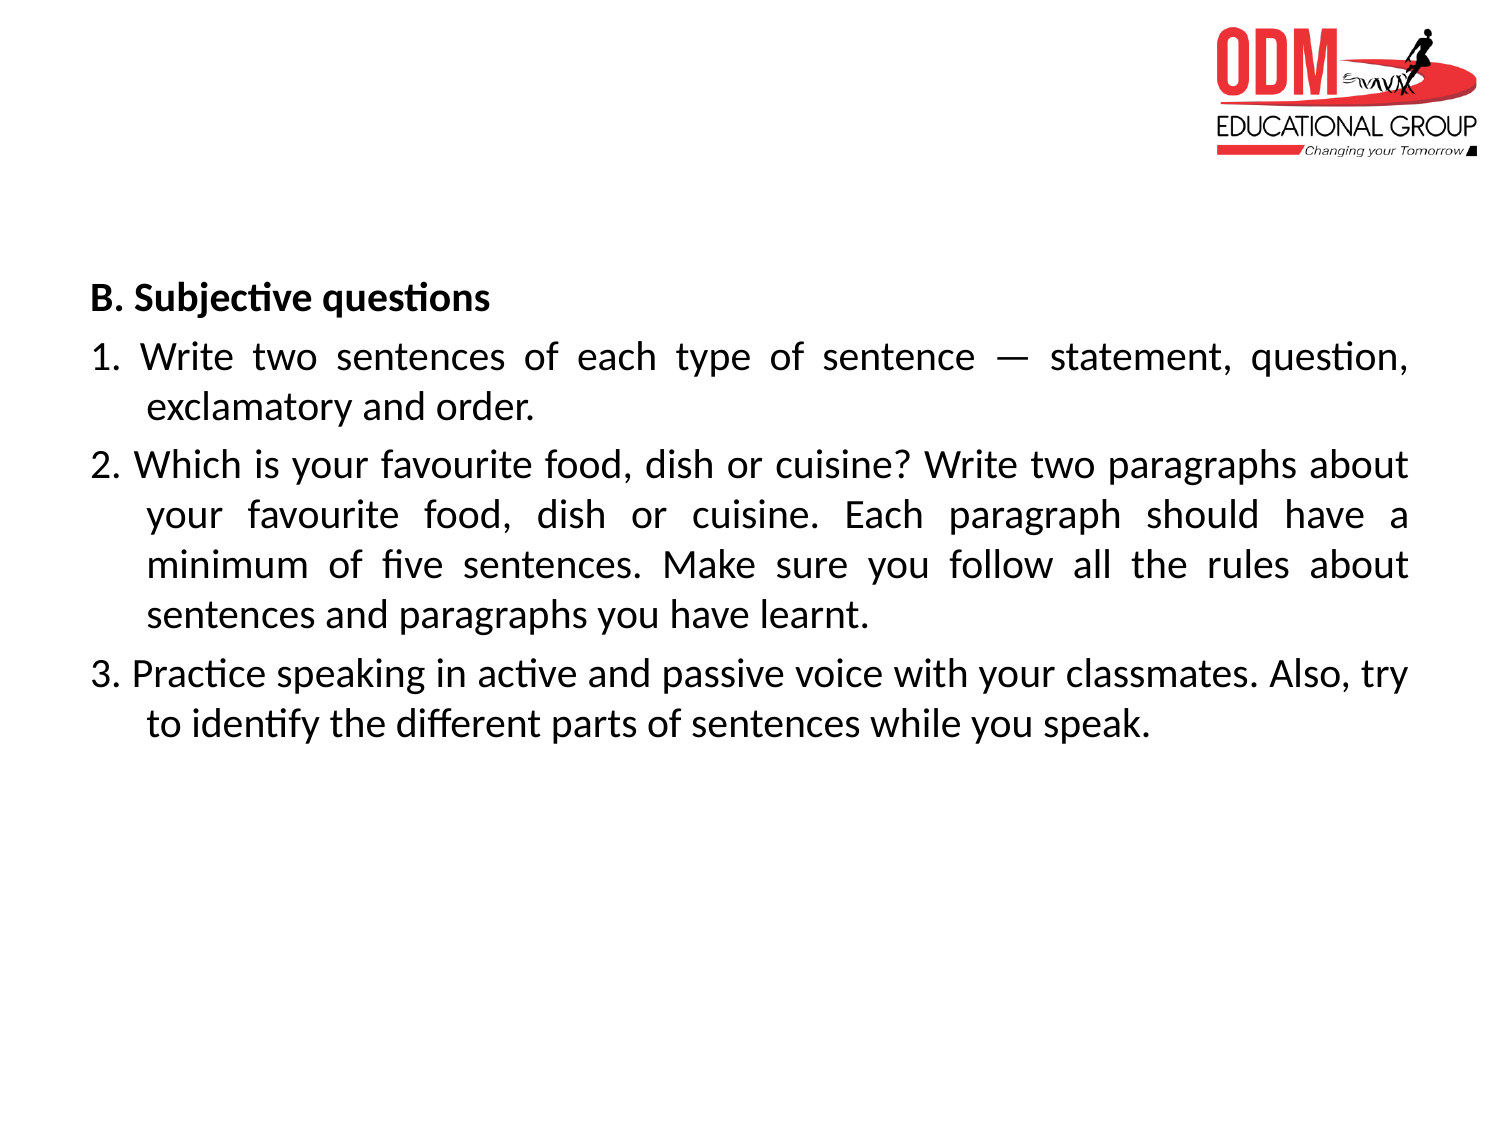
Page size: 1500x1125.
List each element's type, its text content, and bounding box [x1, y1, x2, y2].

picture [1216, 27, 1477, 157]
list B. Subjective questions 1. Write two sentences of each type of sentence — statement, question, exclamatory and order. 2. Which is your favourite food, dish or cuisine? Write two paragraphs about your favourite food, dish or cuisine. Each paragraph should have a minimum of five sentences. Make sure you follow all the rules about sentences and paragraphs you have learnt. 3. Practice speaking in active and passive voice with your classmates. Also, try to identify the different parts of sentences while you speak. [75, 262, 1425, 1005]
